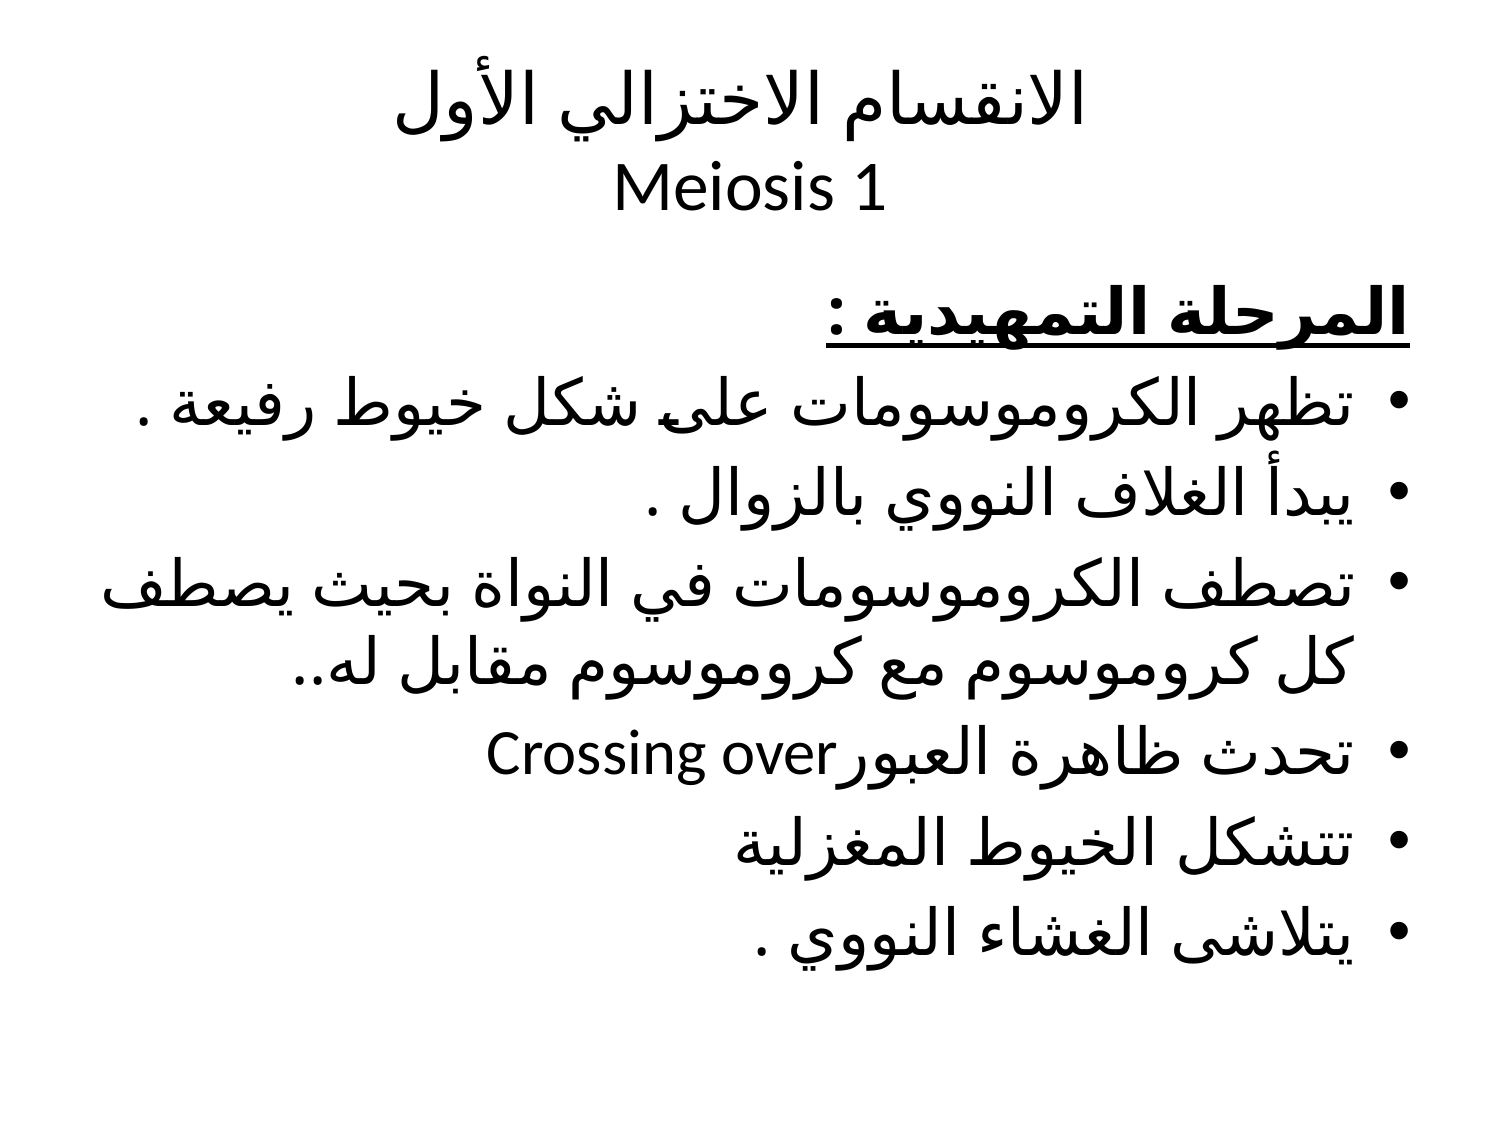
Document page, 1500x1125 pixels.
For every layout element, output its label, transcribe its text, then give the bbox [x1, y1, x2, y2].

title الانقسام الاختزالي الأول Meiosis 1 [75, 45, 1425, 233]
list المرحلة التمهيدية : تظهر الكروموسومات على شكل خيوط رفيعة . يبدأ الغلاف النووي بالزوال . تصطف الكروموسومات في النواة بحيث يصطف كل كروموسوم مع كروموسوم مقابل له.. تحدث ظاهرة العبورCrossing over تتشكل الخيوط المغزلية يتلاشى الغشاء النووي . [75, 262, 1425, 1005]
